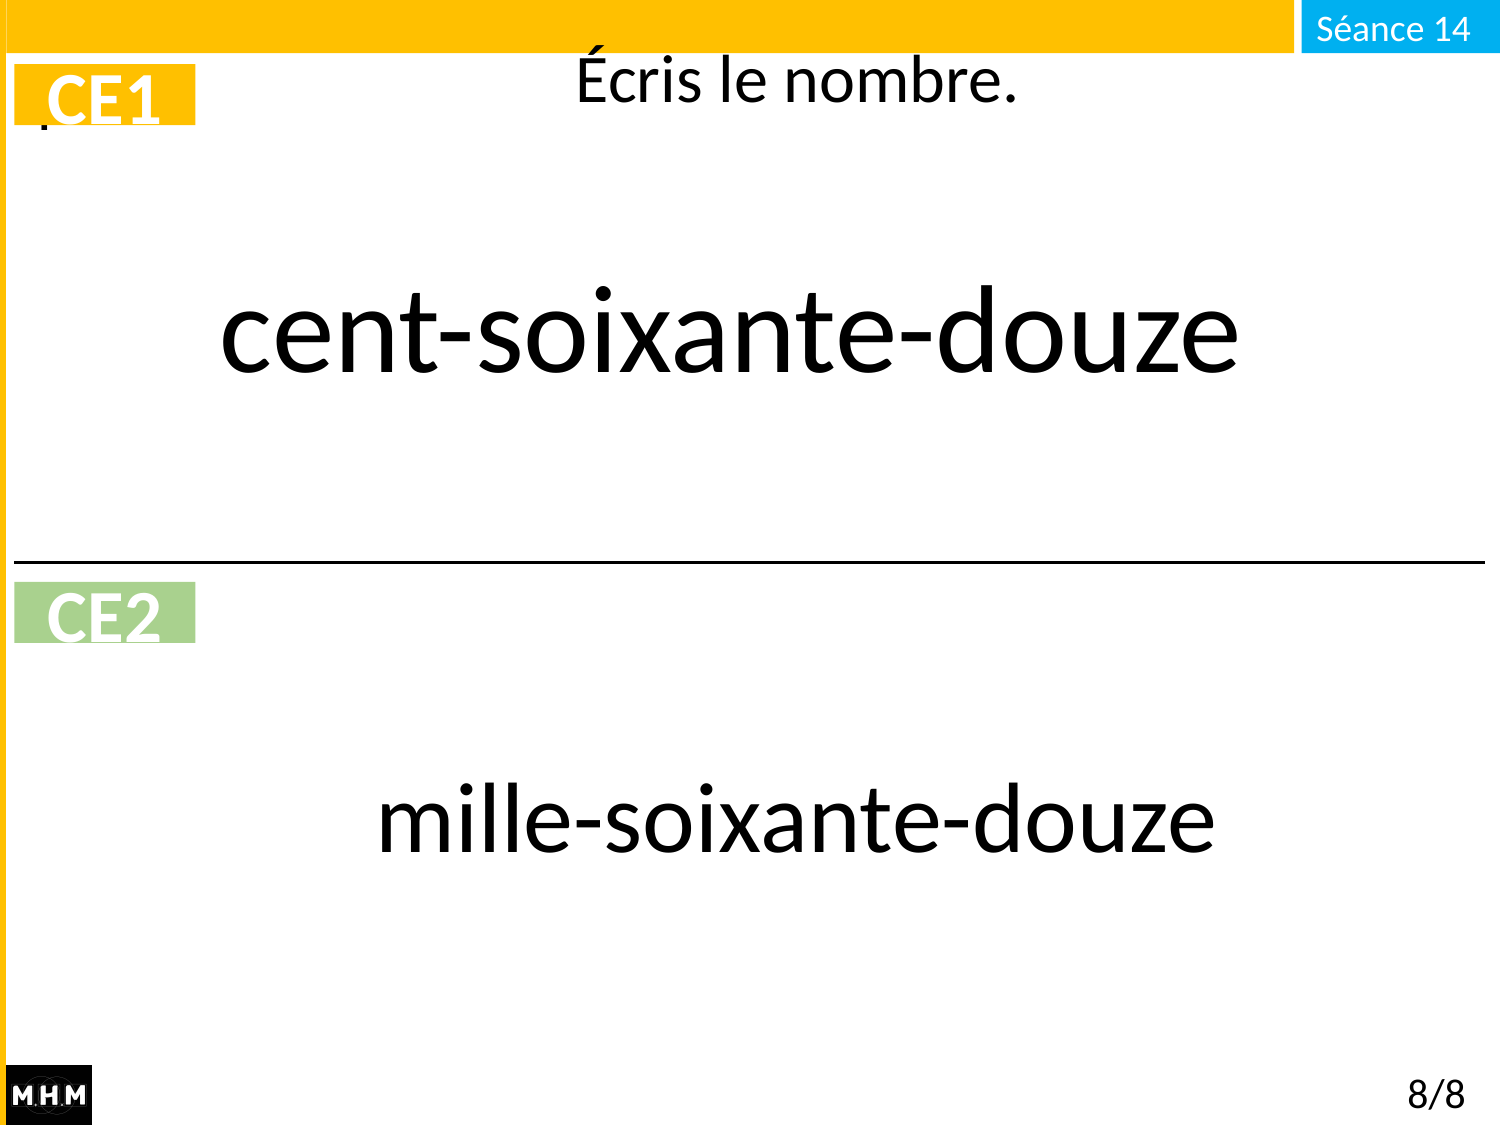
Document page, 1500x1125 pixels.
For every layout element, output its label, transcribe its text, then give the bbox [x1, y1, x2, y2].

text_box cent-soixante-douze [195, 240, 1267, 405]
text_box CE1 [13, 63, 196, 126]
text_box CE2 [13, 581, 196, 644]
picture [6, 1065, 92, 1125]
text_box mille-soixante-douze [181, 745, 1411, 881]
list 8/8 [1373, 1064, 1500, 1125]
title Écris le nombre. [560, 36, 1500, 126]
